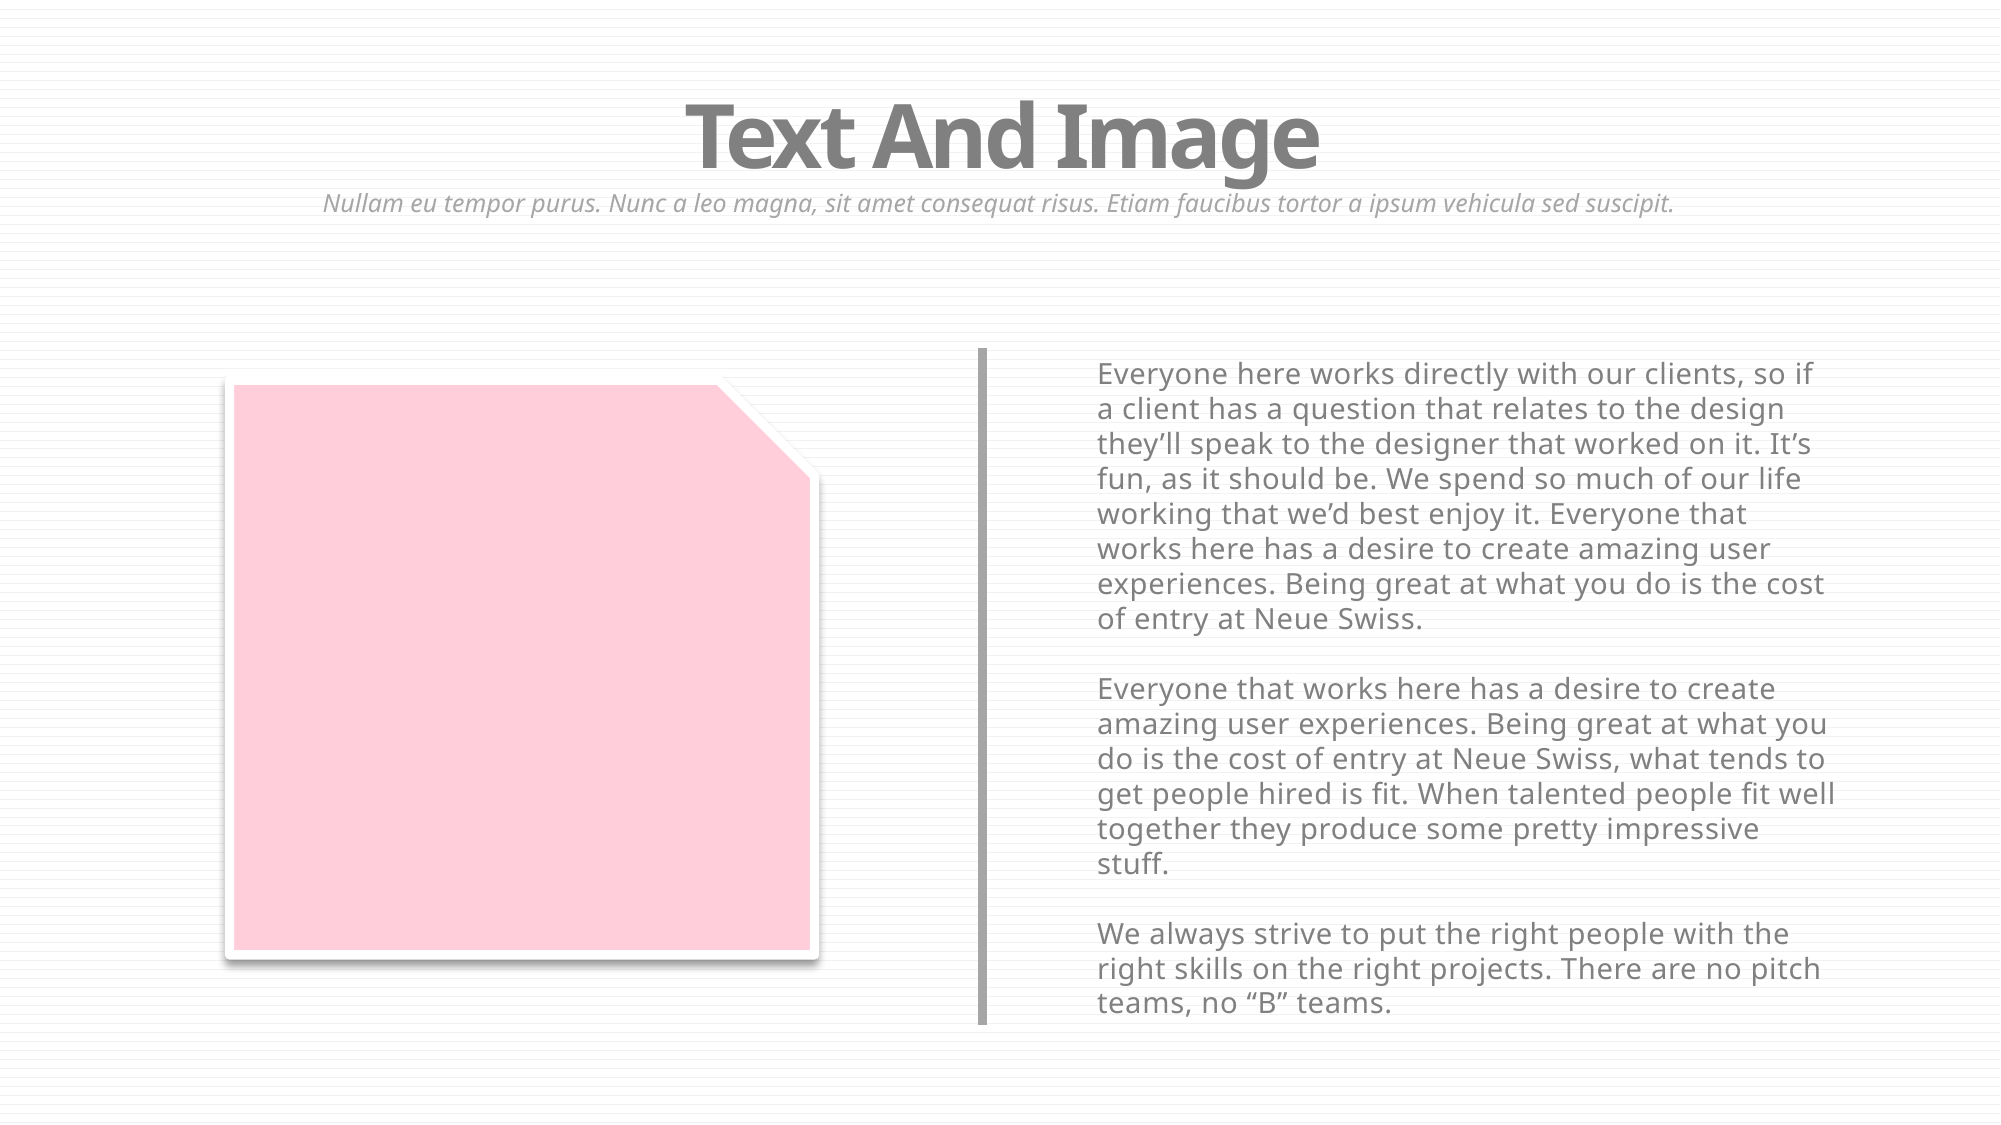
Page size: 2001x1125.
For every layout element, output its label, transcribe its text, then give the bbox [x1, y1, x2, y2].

text_box Text And Image [674, 74, 1333, 182]
text_box Everyone here works directly with our clients, so if a client has a question that relates to the design they’ll speak to the designer that worked on it. It’s fun, as it should be. We spend so much of our life working that we’d best enjoy it. Everyone that works here has a desire to create amazing user experiences. Being great at what you do is the cost of entry at Neue Swiss. Everyone that works here has a desire to create amazing user experiences. Being great at what you do is the cost of entry at Neue Swiss, what tends to get people hired is fit. When talented people fit well together they produce some pretty impressive stuff. We always strive to put the right people with the right skills on the right projects. There are no pitch teams, no “B” teams. [1082, 348, 1852, 1063]
text_box Nullam eu tempor purus. Nunc a leo magna, sit amet consequat risus. Etiam faucibus tortor a ipsum vehicula sed suscipit. [123, 182, 1884, 223]
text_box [192, 380, 851, 956]
